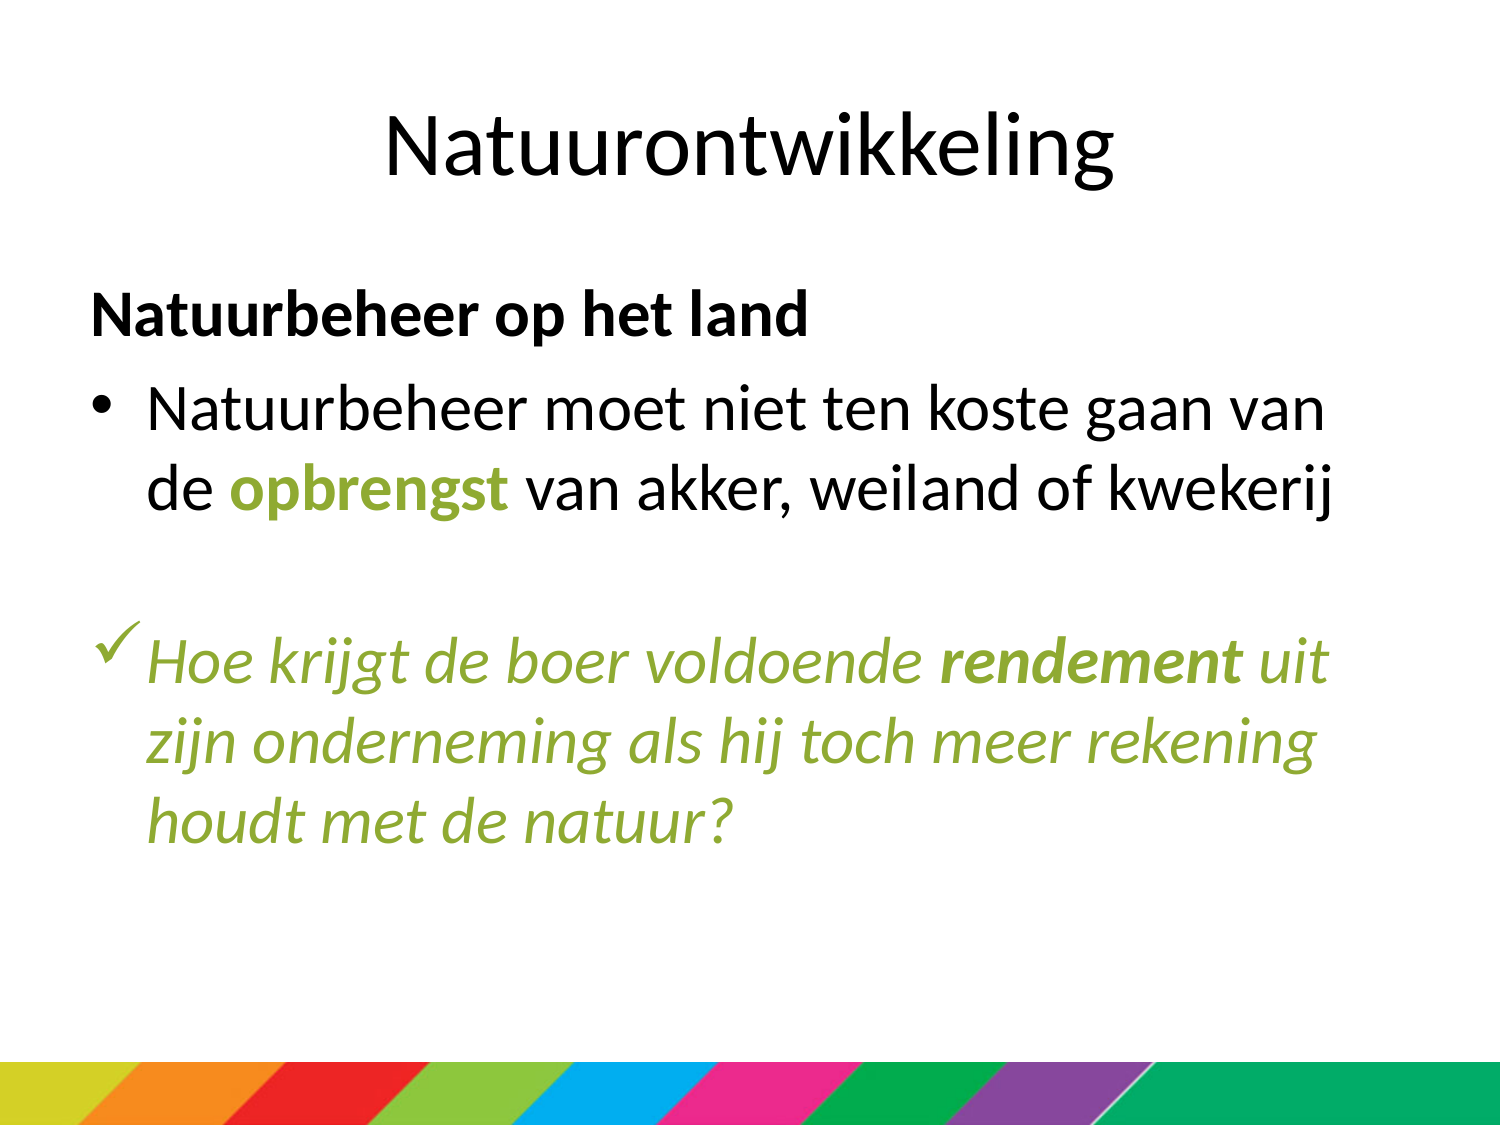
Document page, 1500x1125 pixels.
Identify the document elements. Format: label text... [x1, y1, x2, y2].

title Natuurontwikkeling [75, 45, 1425, 233]
picture [656, 1062, 1500, 1125]
list Natuurbeheer op het land Natuurbeheer moet niet ten koste gaan van de opbrengst van akker, weiland of kwekerij Hoe krijgt de boer voldoende rendement uit zijn onderneming als hij toch meer rekening houdt met de natuur? [75, 262, 1425, 1005]
picture [0, 1062, 574, 1125]
